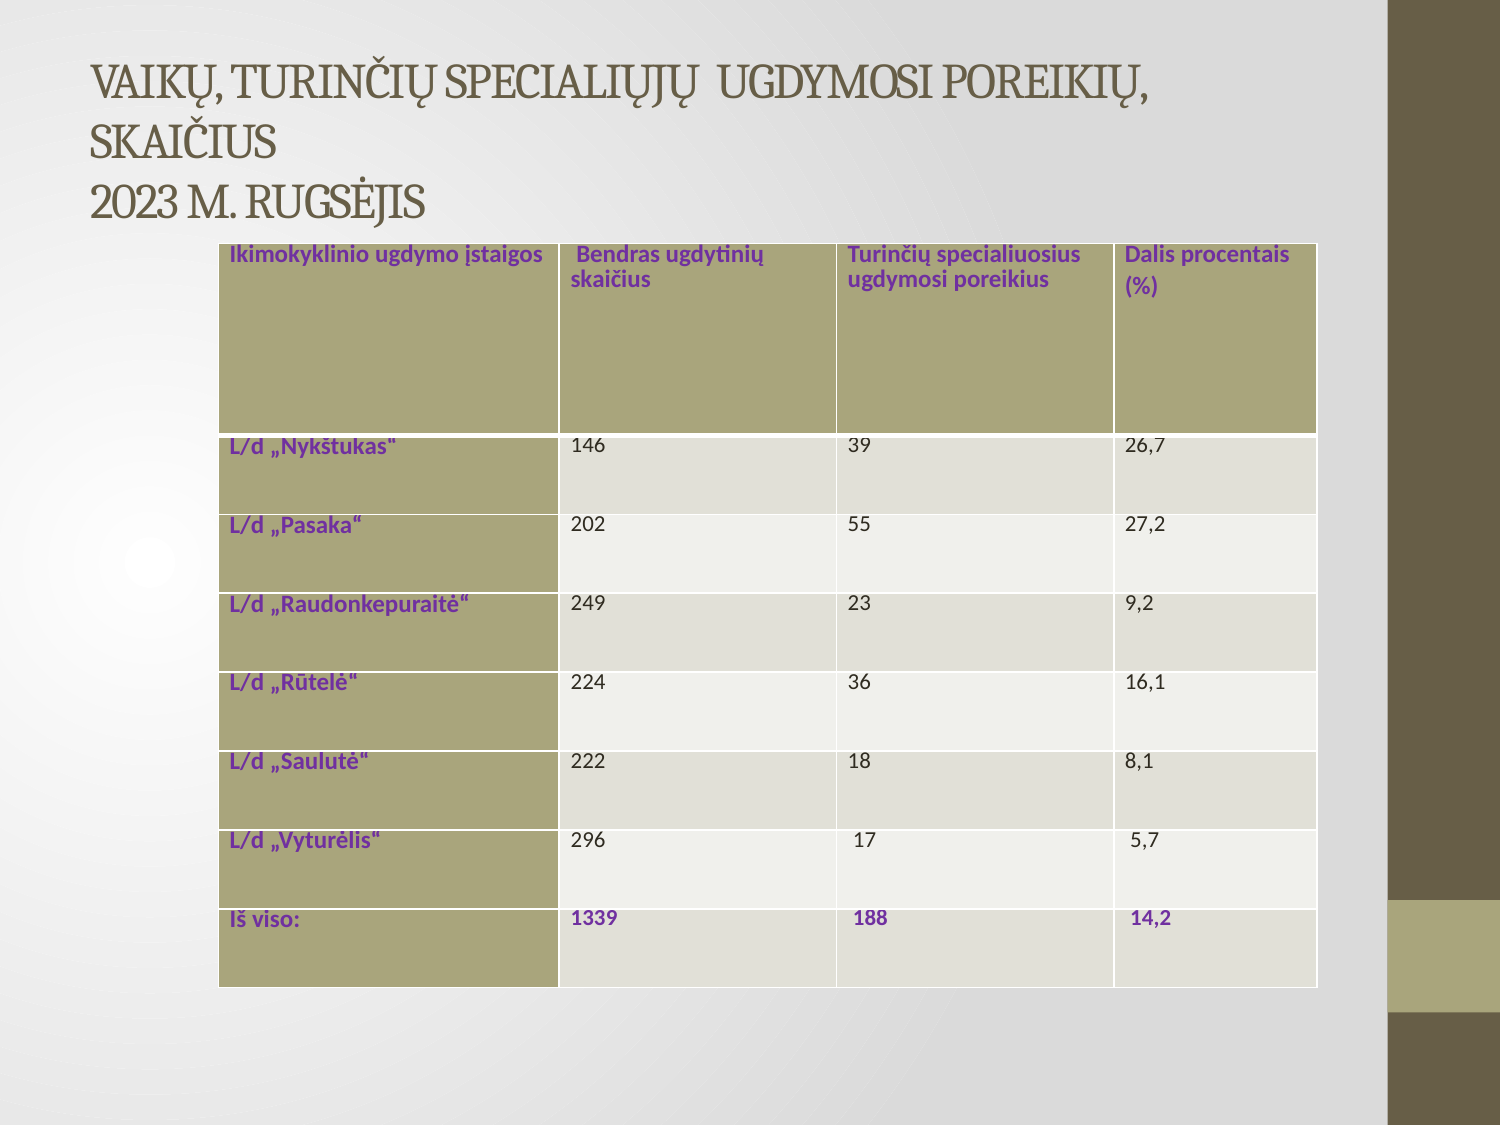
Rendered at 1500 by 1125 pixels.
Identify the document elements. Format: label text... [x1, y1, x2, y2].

table_cell 188 [837, 910, 1113, 987]
table_cell 222 [560, 752, 836, 829]
table_cell L/d „Rūtelė“ [219, 673, 558, 750]
table_header Bendras ugdytinių skaičius [560, 244, 836, 433]
table_cell 26,7 [1115, 438, 1316, 514]
table_cell 17 [837, 831, 1113, 908]
table_cell L/d „Vyturėlis“ [219, 831, 558, 908]
table_header Turinčių specialiuosius ugdymosi poreikius [837, 244, 1113, 433]
table_cell 14,2 [1115, 910, 1316, 987]
table_header Dalis procentais (%) [1115, 244, 1316, 433]
table_cell 146 [560, 438, 836, 514]
table_cell L/d „Raudonkepuraitė“ [219, 594, 558, 671]
table_cell 296 [560, 831, 836, 908]
table_cell 9,2 [1115, 594, 1316, 671]
table_cell 23 [837, 594, 1113, 671]
table_cell L/d „Nykštukas“ [219, 438, 558, 514]
table_cell 5,7 [1115, 831, 1316, 908]
table_cell 18 [837, 752, 1113, 829]
table_cell 27,2 [1115, 515, 1316, 592]
table_cell L/d „Saulutė“ [219, 752, 558, 829]
table_cell 36 [837, 673, 1113, 750]
table_cell 8,1 [1115, 752, 1316, 829]
table_cell 16,1 [1115, 673, 1316, 750]
table_cell 249 [560, 594, 836, 671]
title VAIKŲ, TURINČIŲ SPECIALIŲJŲ UGDYMOSI POREIKIŲ, SKAIČIUS 2023 M. RUGSĖJIS [75, 45, 1325, 233]
table_cell 55 [837, 515, 1113, 592]
table_cell 224 [560, 673, 836, 750]
table_cell 202 [560, 515, 836, 592]
table_header Ikimokyklinio ugdymo įstaigos [219, 244, 558, 433]
table_cell Iš viso: [219, 910, 558, 987]
table_cell 1339 [560, 910, 836, 987]
table_cell L/d „Pasaka“ [219, 515, 558, 592]
table_cell 39 [837, 438, 1113, 514]
